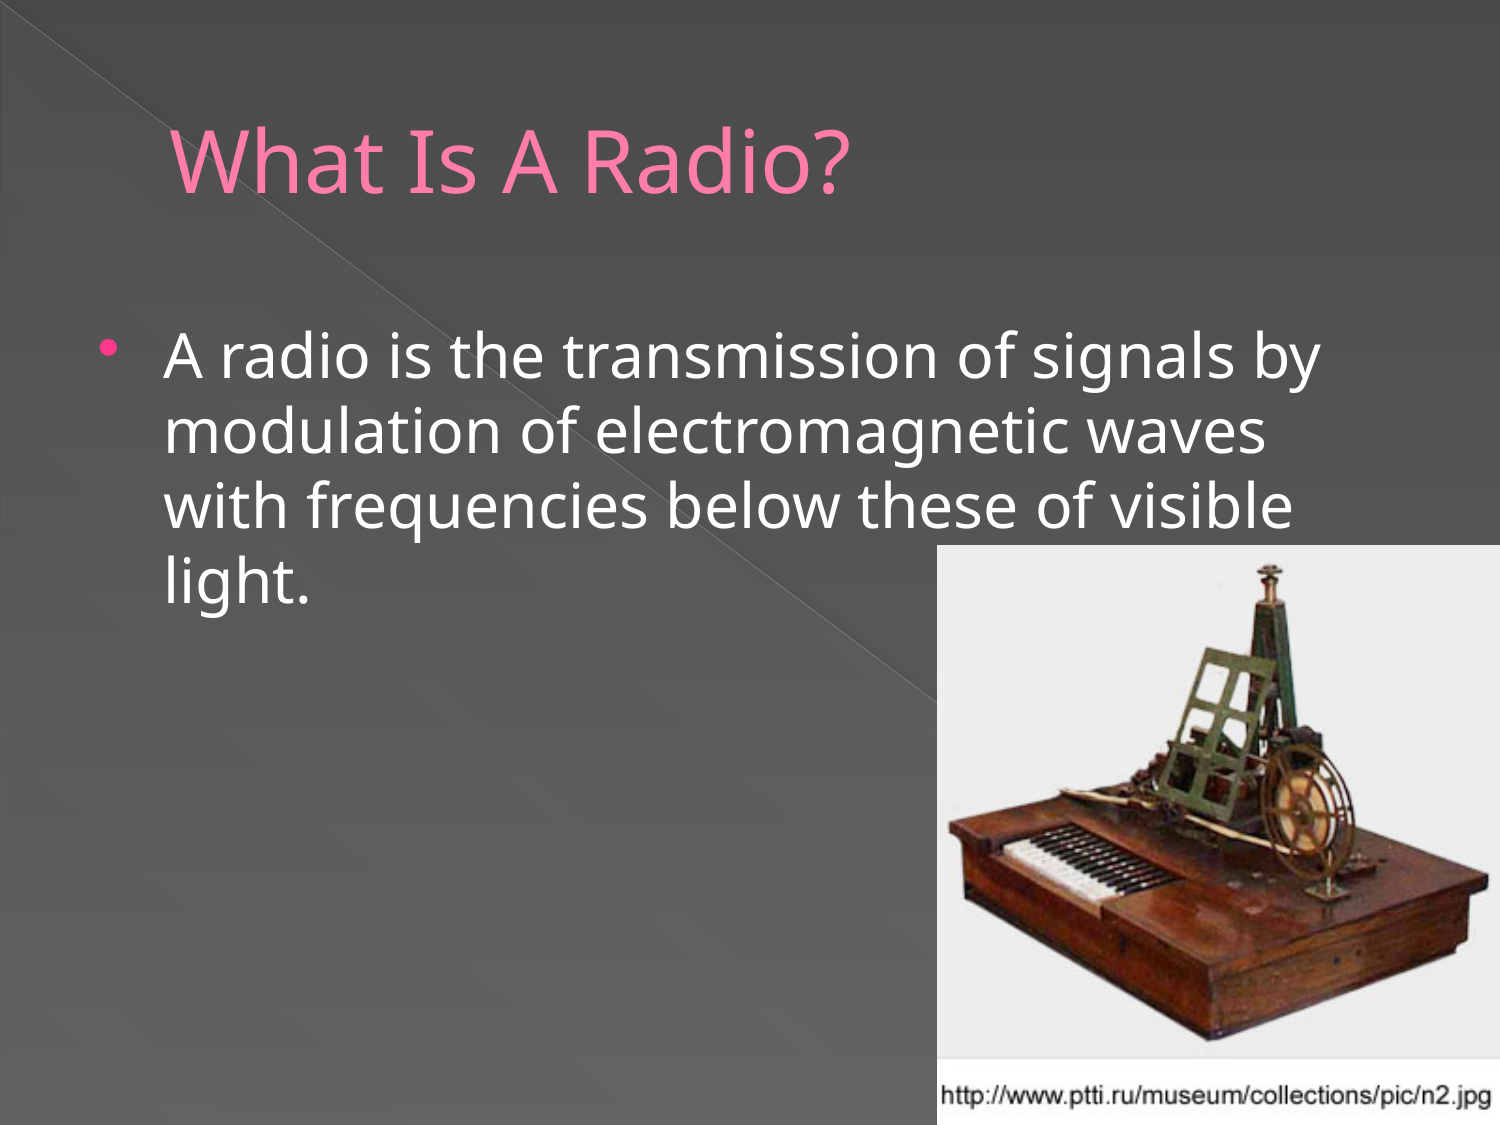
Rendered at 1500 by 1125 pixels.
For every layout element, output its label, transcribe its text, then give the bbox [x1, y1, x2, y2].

title What Is A Radio? [75, 43, 1425, 274]
picture [937, 545, 1500, 1125]
list A radio is the transmission of signals by modulation of electromagnetic waves with frequencies below these of visible light. [75, 308, 1425, 1059]
